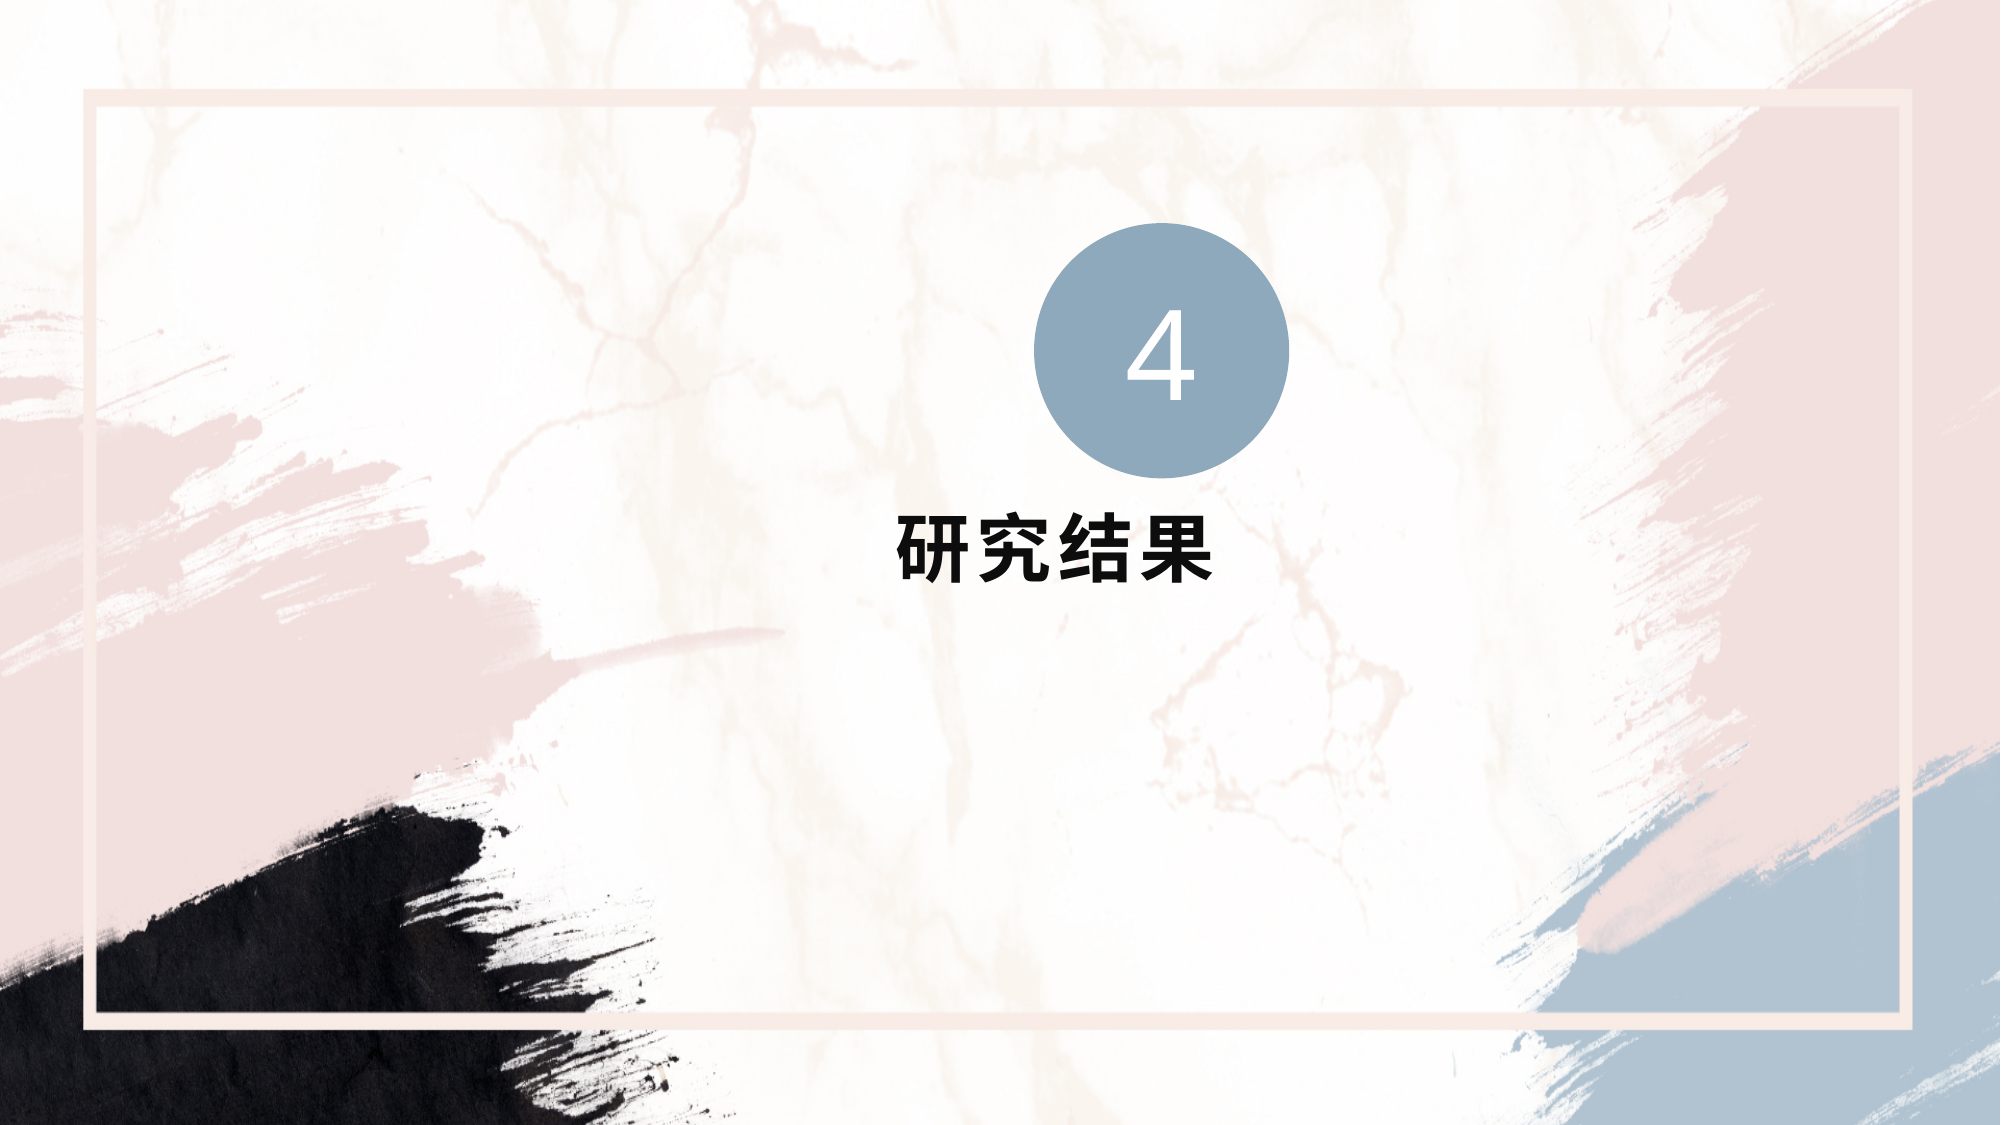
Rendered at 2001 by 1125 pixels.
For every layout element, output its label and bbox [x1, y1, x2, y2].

picture [0, 0, 2000, 1125]
text_box [701, 223, 1862, 681]
